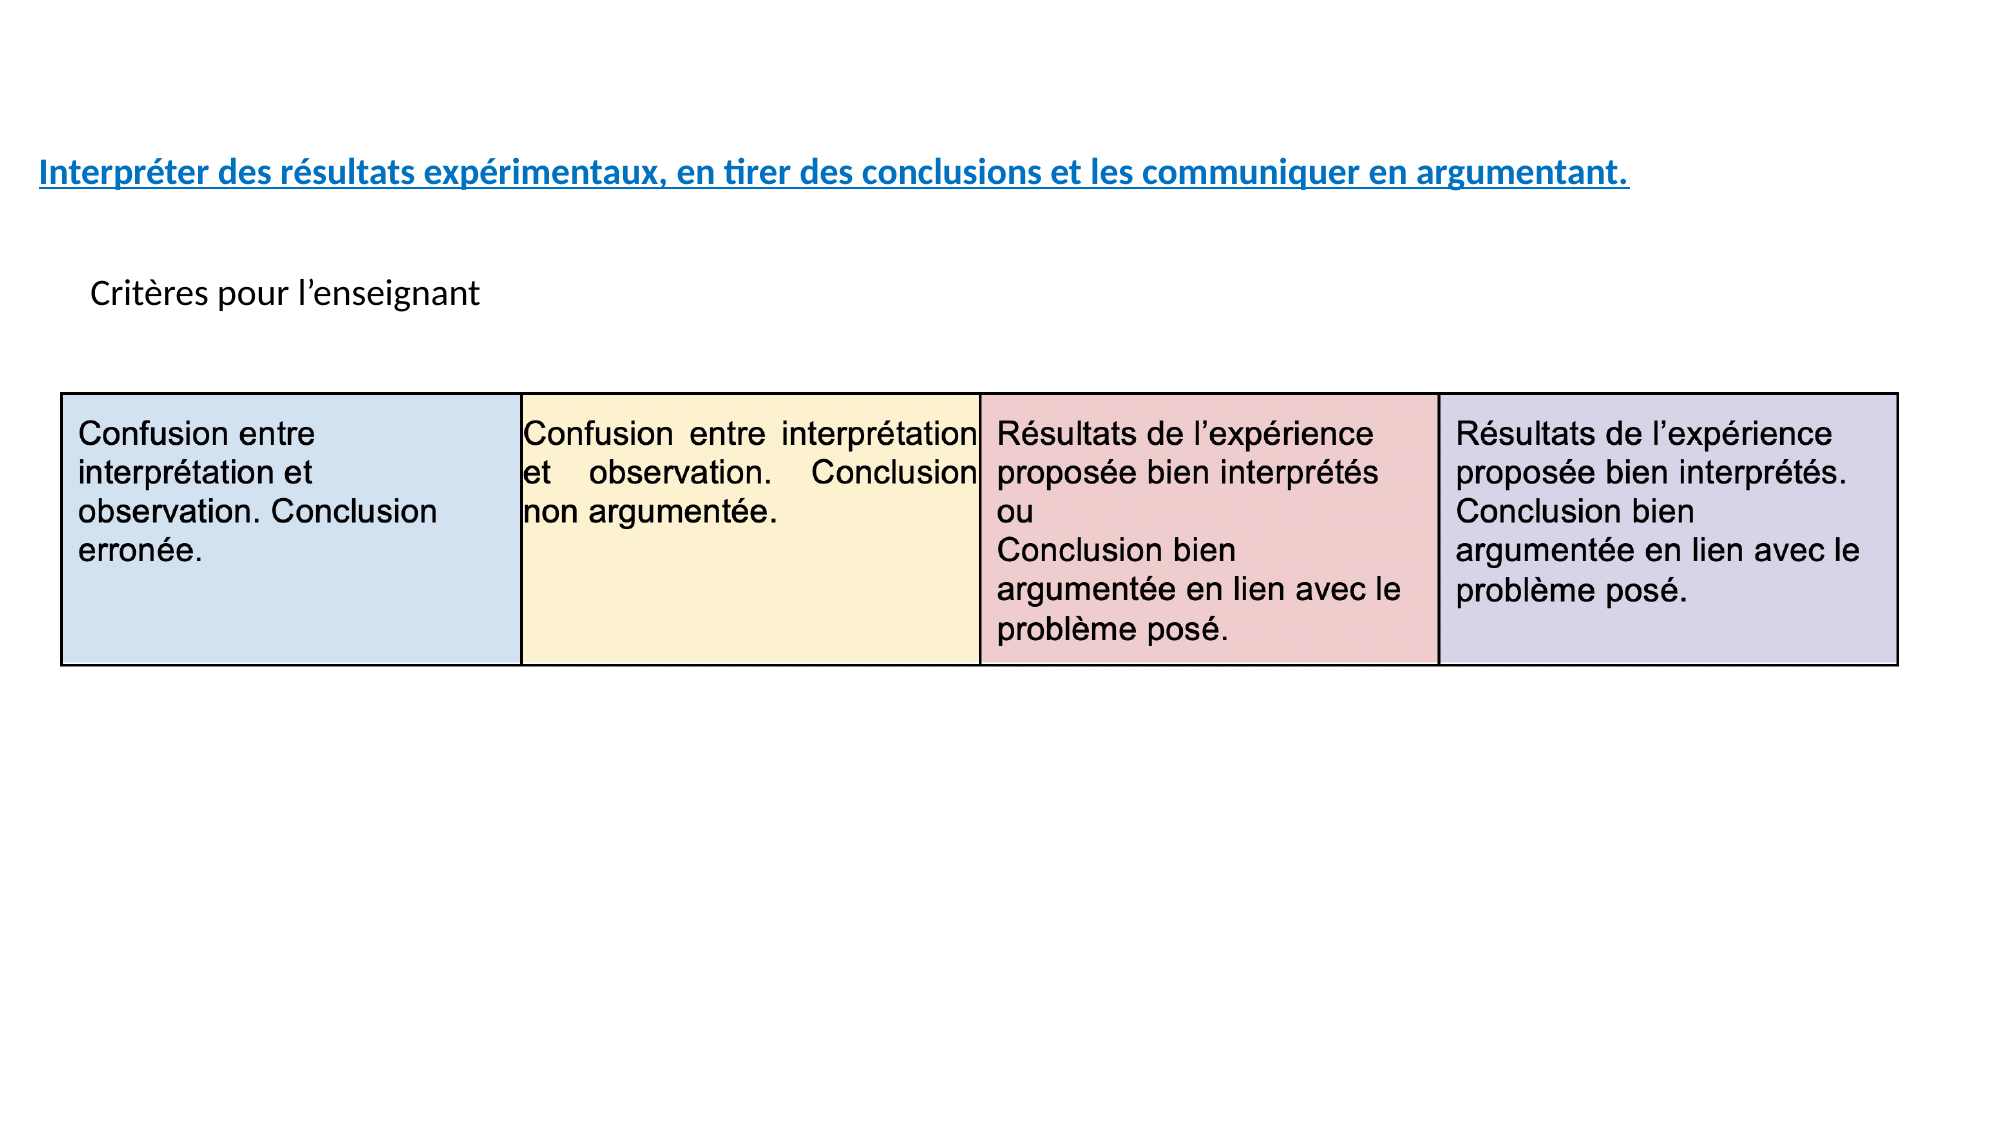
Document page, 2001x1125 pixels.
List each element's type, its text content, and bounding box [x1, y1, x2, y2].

picture [50, 382, 1914, 676]
text_box Interpréter des résultats expérimentaux, en tirer des conclusions et les communiquer en argumentant. [23, 139, 1759, 200]
text_box Critères pour l’enseignant [75, 261, 779, 321]
